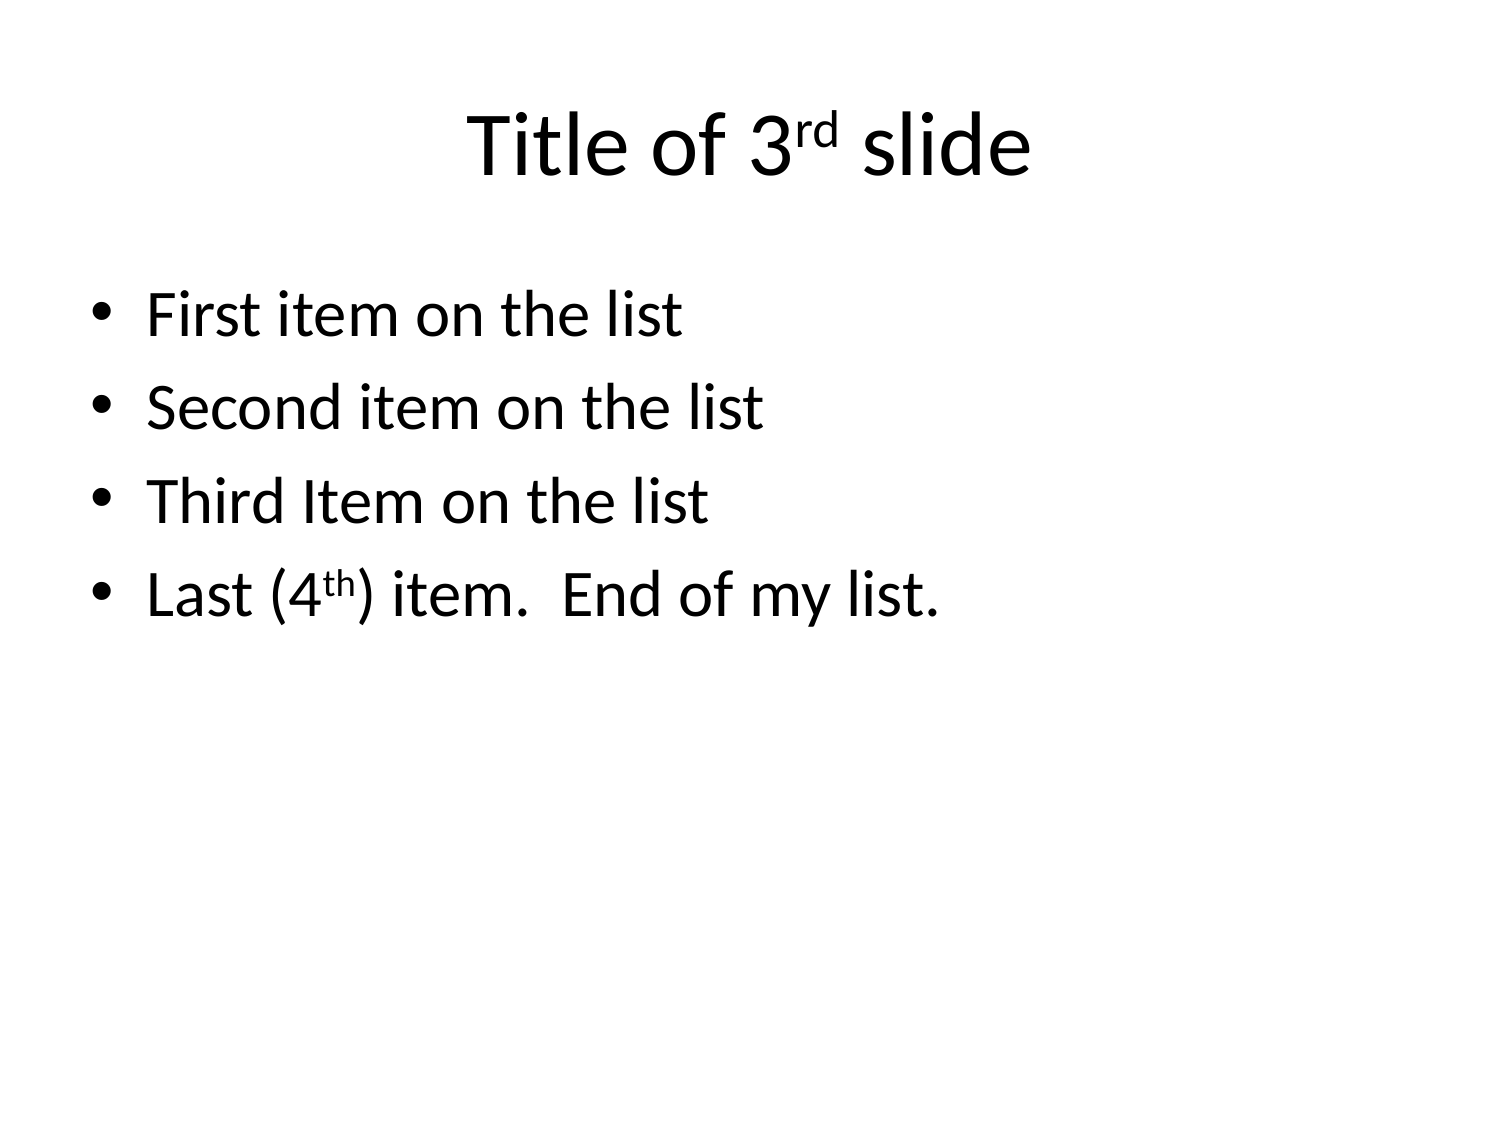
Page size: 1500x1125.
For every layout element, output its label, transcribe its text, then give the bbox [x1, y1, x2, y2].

title Title of 3rd slide [75, 45, 1425, 233]
list First item on the list Second item on the list Third Item on the list Last (4th) item. End of my list. [75, 262, 1425, 1005]
